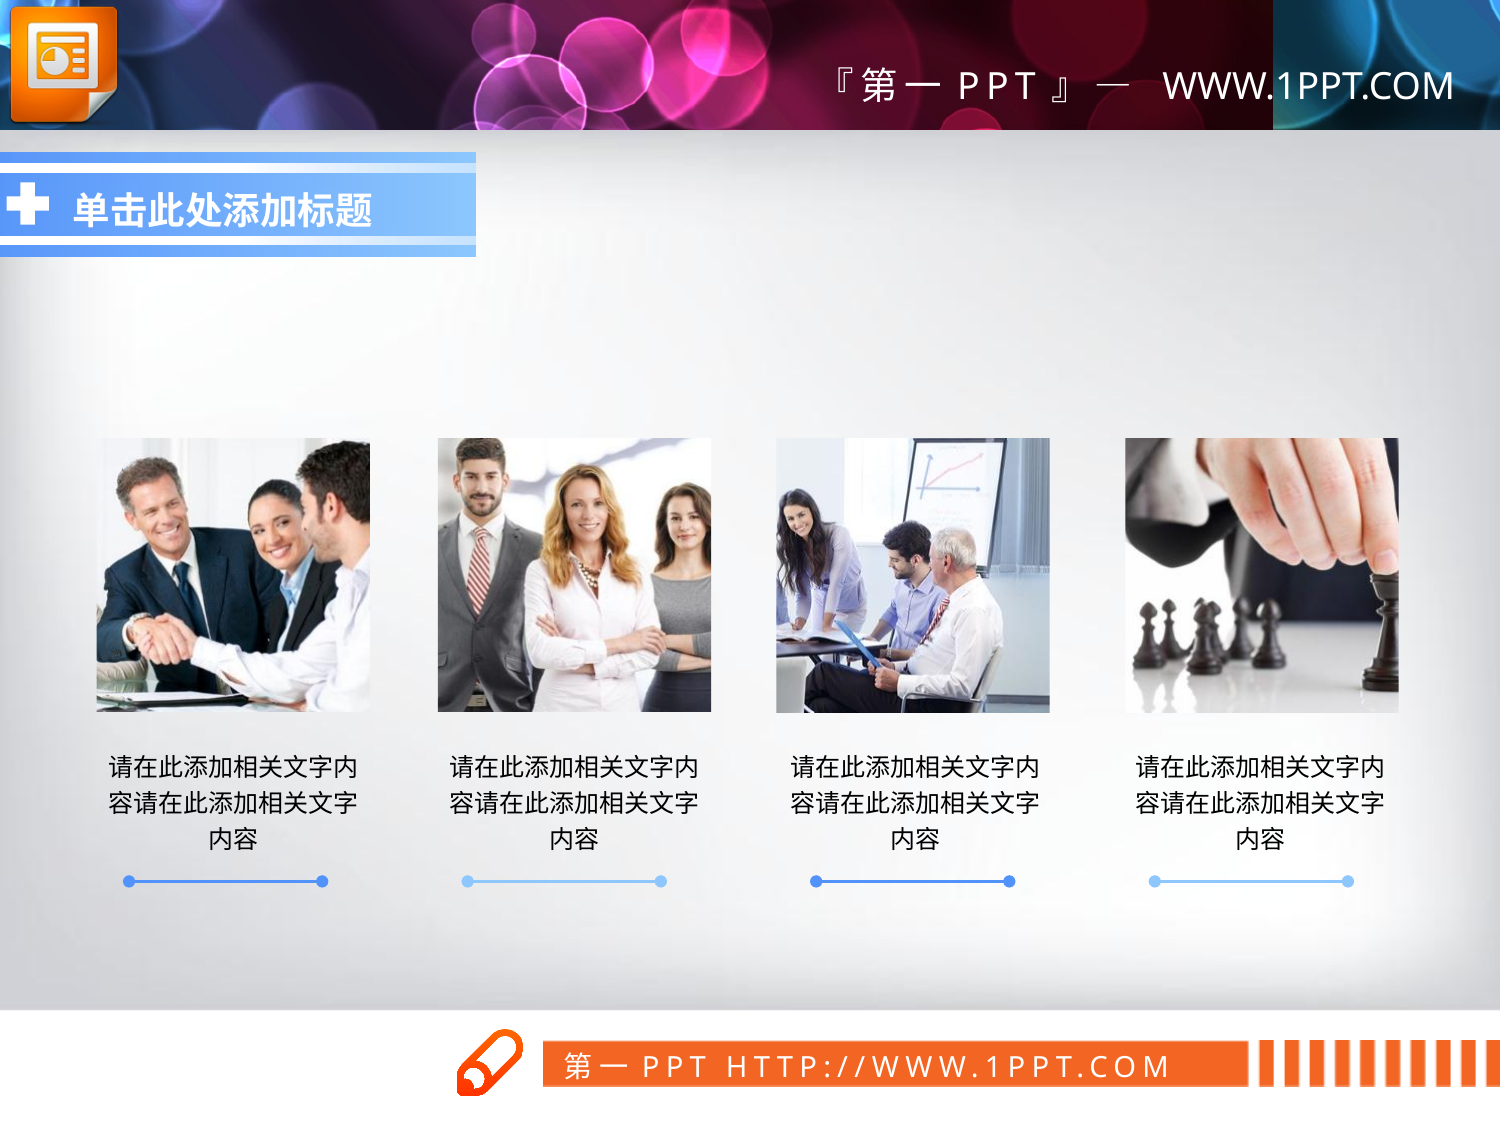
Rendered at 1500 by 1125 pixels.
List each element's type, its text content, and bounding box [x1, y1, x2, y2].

text_box [6, 182, 49, 225]
text_box [0, 236, 476, 245]
text_box [0, 173, 476, 236]
text_box 请在此添加相关文字内容请在此添加相关文字内容 [778, 739, 1053, 859]
text_box 请在此添加相关文字内容请在此添加相关文字内容 [96, 739, 370, 859]
text_box 单击此处添加标题 [57, 179, 390, 240]
text_box [0, 163, 476, 173]
text_box 请在此添加相关文字内容请在此添加相关文字内容 [1123, 739, 1398, 859]
picture [543, 1040, 1500, 1087]
text_box 请在此添加相关文字内容请在此添加相关文字内容 [437, 739, 712, 859]
picture [0, 0, 1500, 1012]
text_box [0, 245, 476, 257]
text_box [0, 152, 476, 163]
